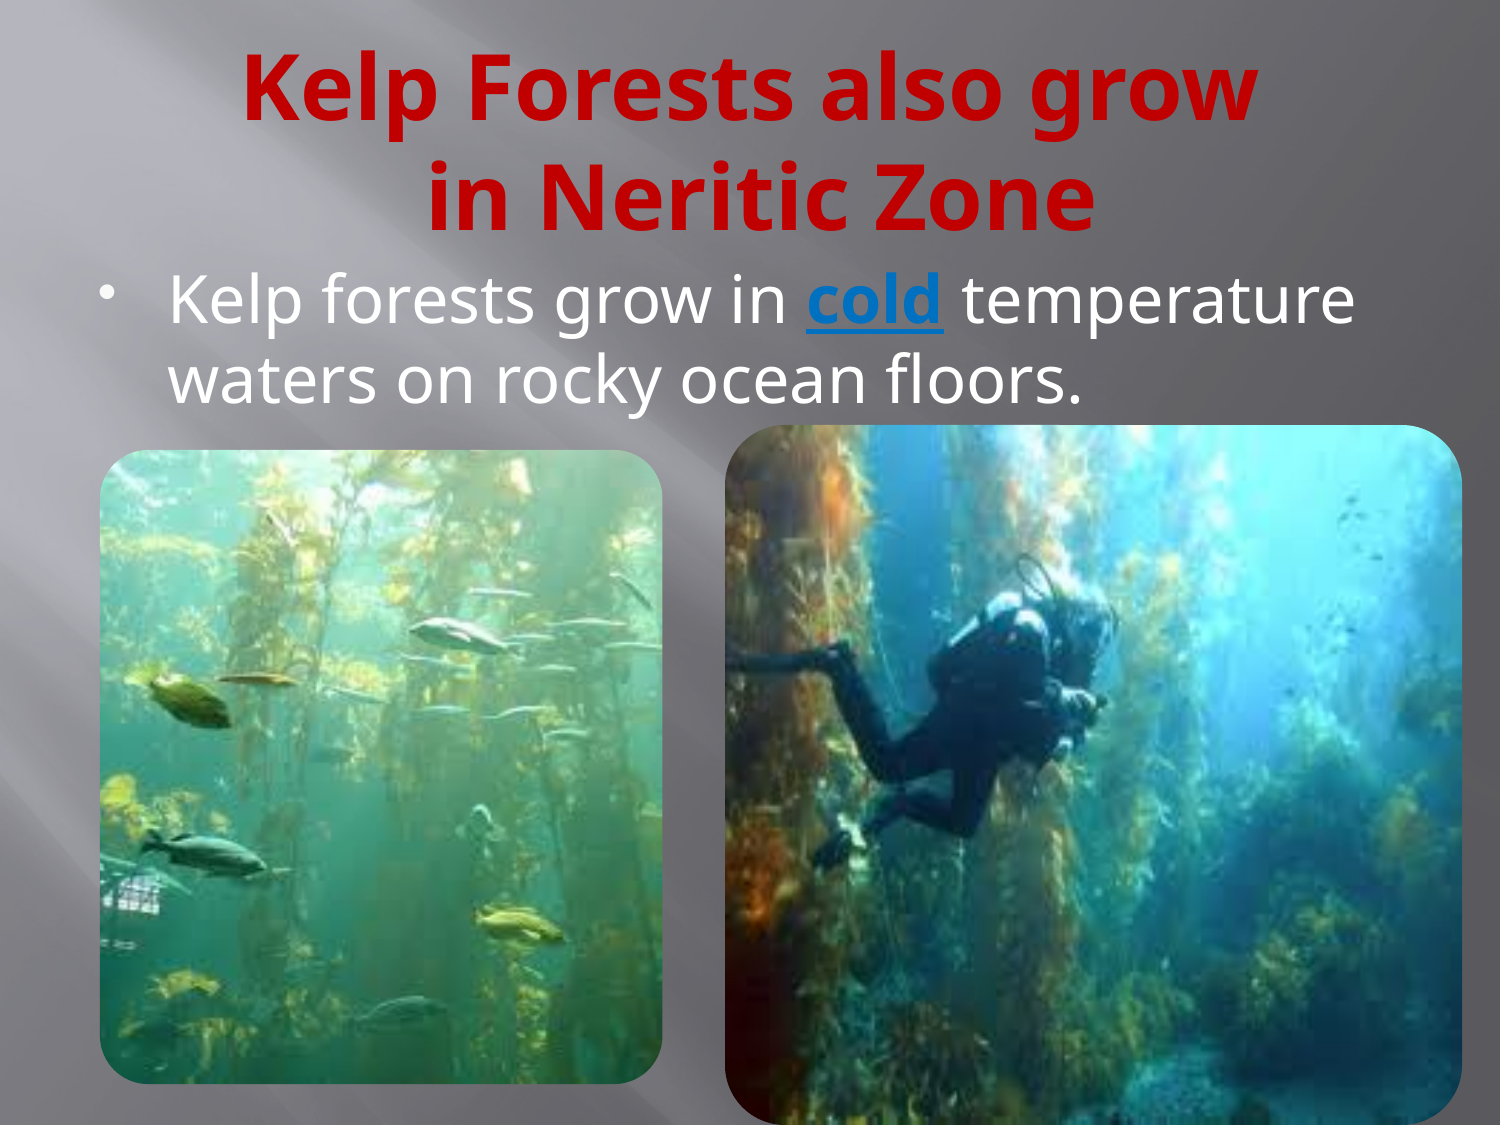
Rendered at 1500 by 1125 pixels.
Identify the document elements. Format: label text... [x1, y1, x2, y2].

picture [724, 424, 1463, 1125]
list Kelp forests grow in cold temperature waters on rocky ocean floors. [62, 249, 1413, 1023]
title Kelp Forests also grow in Neritic Zone [75, 45, 1425, 233]
picture [99, 449, 663, 1085]
